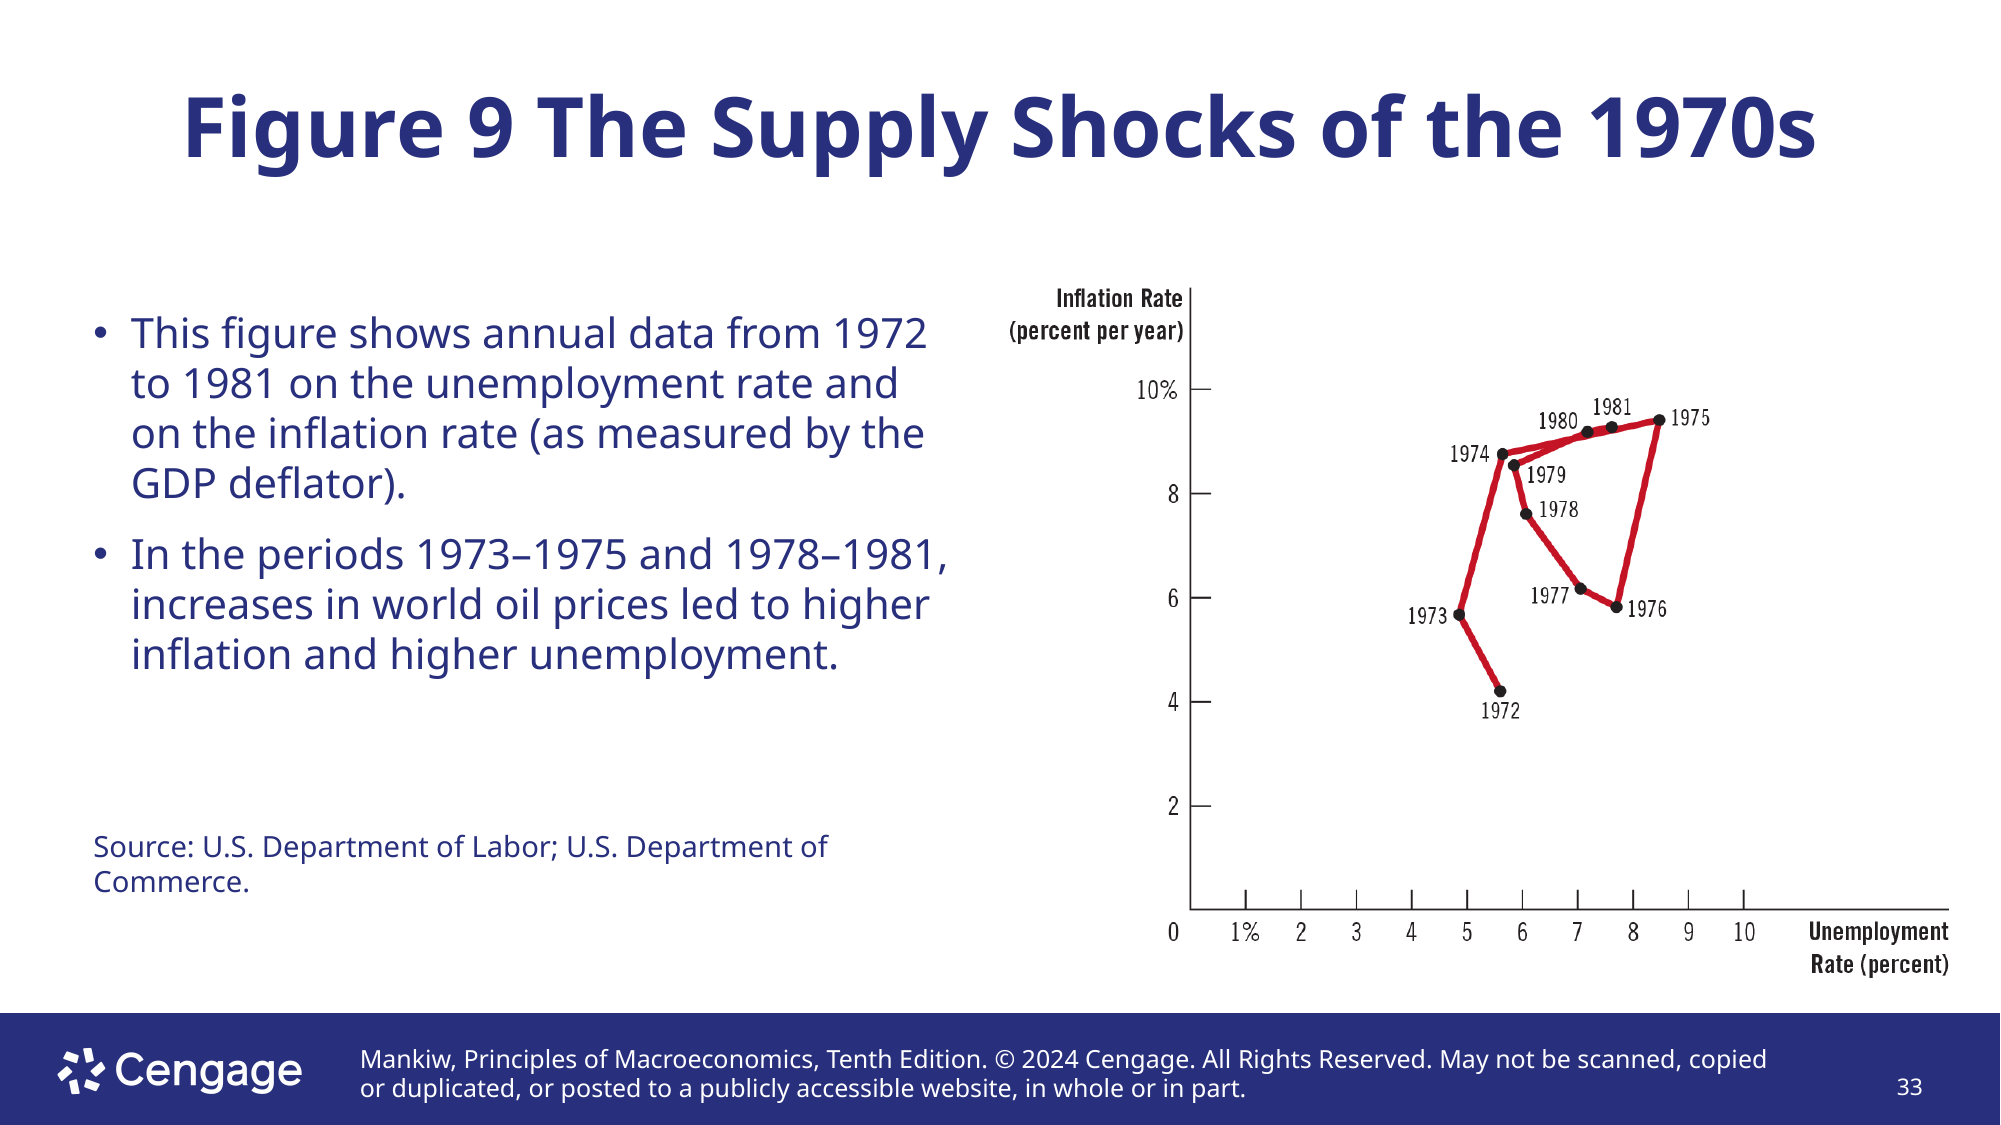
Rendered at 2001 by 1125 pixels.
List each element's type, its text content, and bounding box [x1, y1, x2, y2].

picture [30, 1020, 329, 1122]
title Figure 9 The Supply Shocks of the 1970s [78, 77, 1923, 278]
list This figure shows annual data from 1972 to 1981 on the unemployment rate and on the inflation rate (as measured by the GDP deflator). In the periods 1973–1975 and 1978–1981, increases in world oil prices led to higher inflation and higher unemployment. Source: U.S. Department of Labor; U.S. Department of Commerce. [78, 299, 972, 995]
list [1009, 285, 1949, 979]
